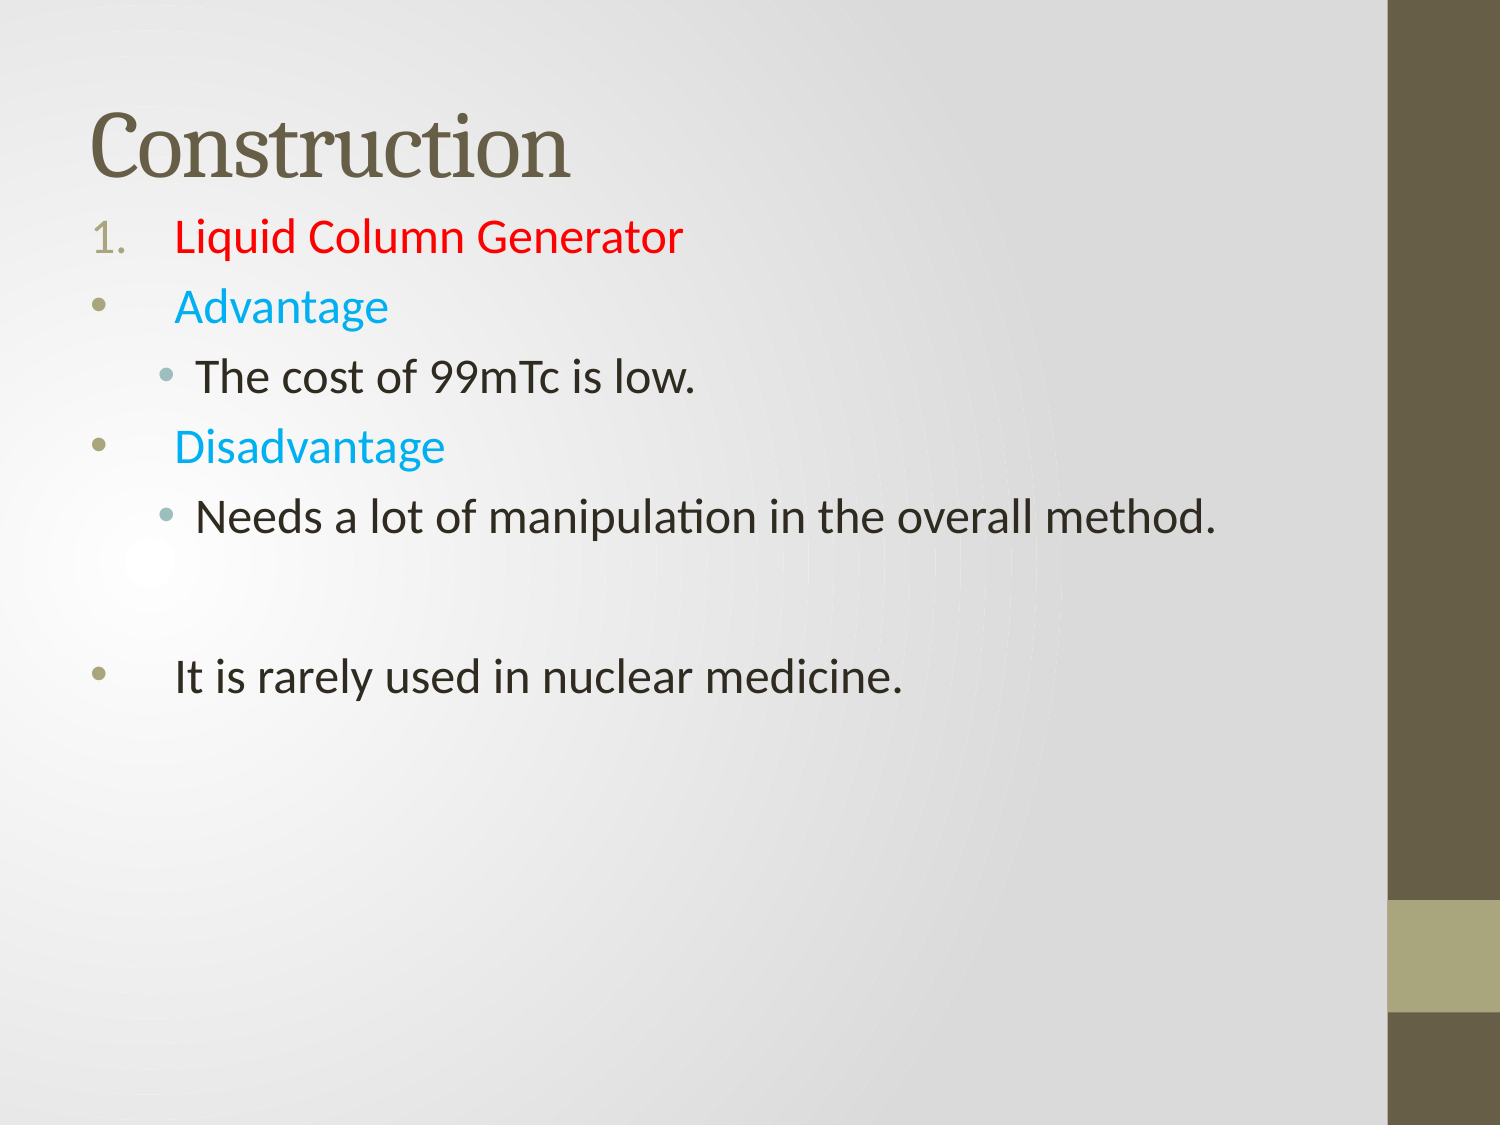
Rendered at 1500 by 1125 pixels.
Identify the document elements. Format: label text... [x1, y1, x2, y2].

title Construction [75, 45, 1325, 196]
list Liquid Column Generator Advantage The cost of 99mTc is low. Disadvantage Needs a lot of manipulation in the overall method. It is rarely used in nuclear medicine. [74, 196, 1426, 1059]
